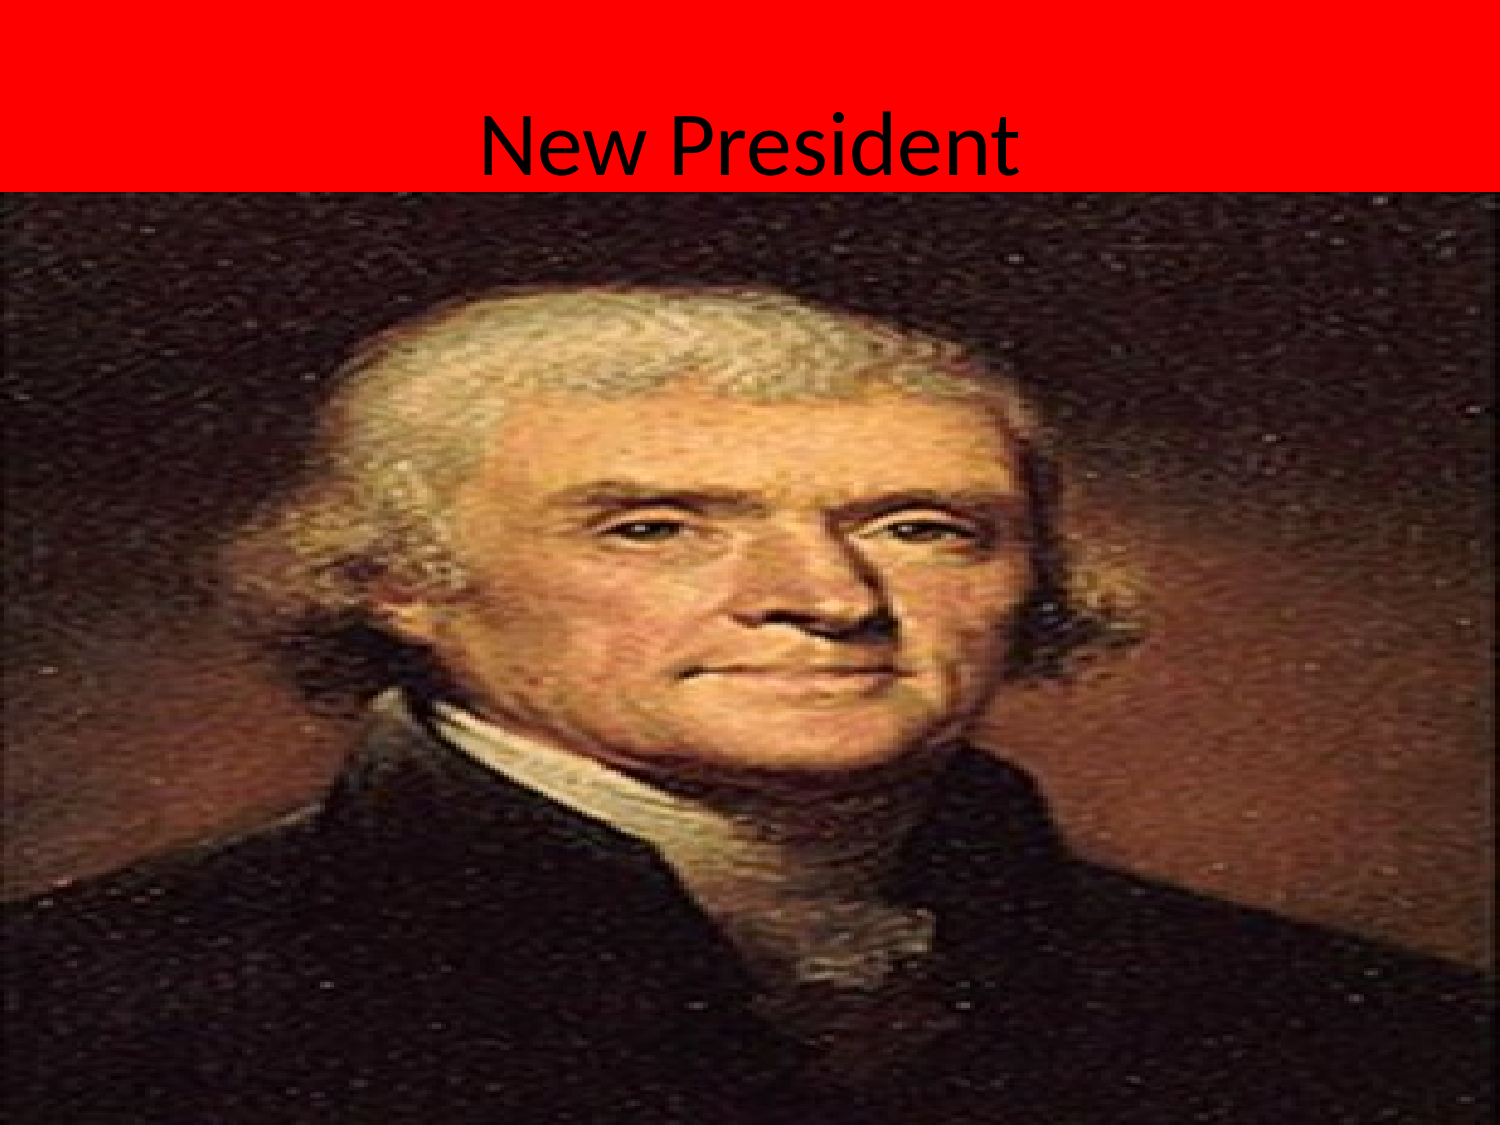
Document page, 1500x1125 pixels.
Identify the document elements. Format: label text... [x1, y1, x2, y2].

title New President [74, 44, 1426, 190]
picture [0, 192, 1500, 1125]
